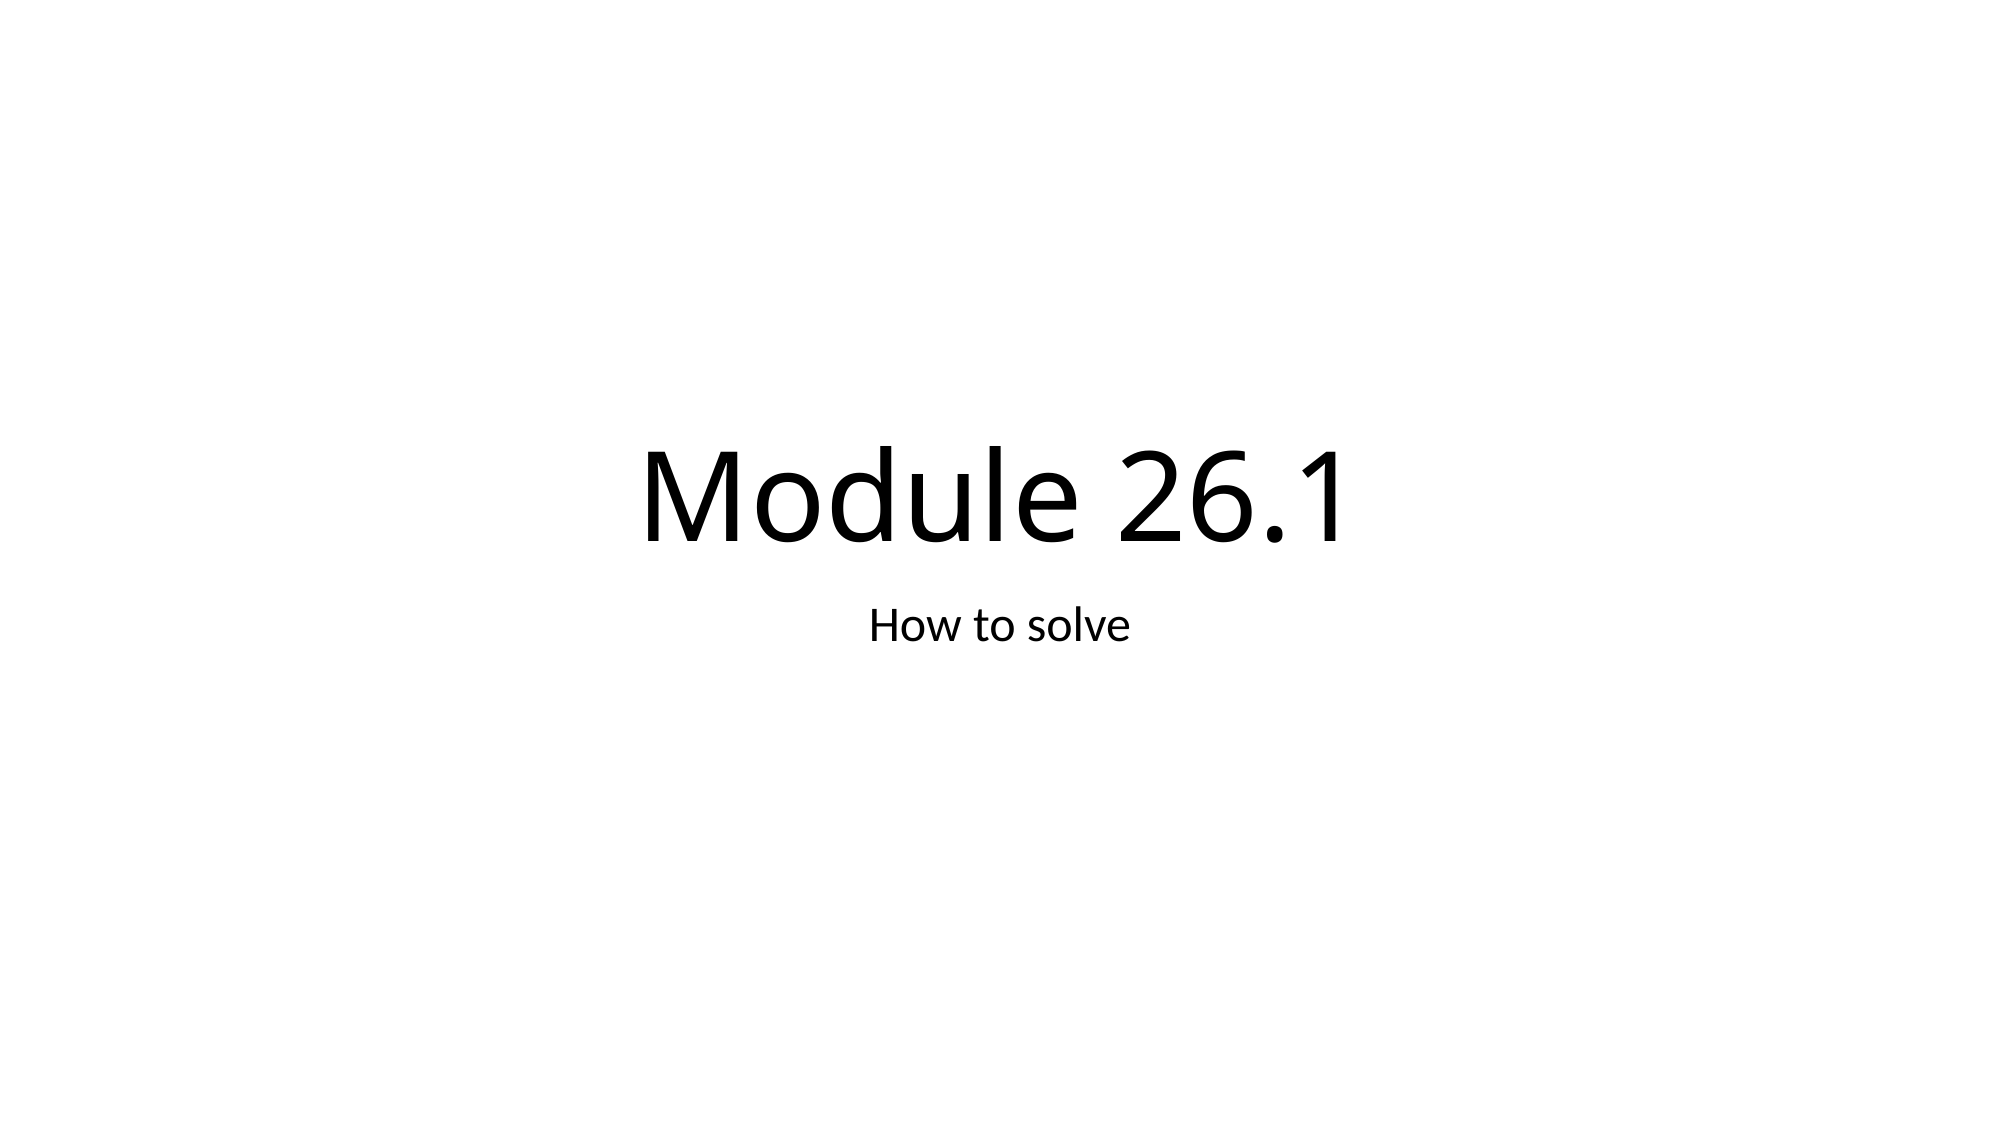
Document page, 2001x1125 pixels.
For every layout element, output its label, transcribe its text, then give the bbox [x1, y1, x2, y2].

title Module 26.1 [249, 184, 1750, 576]
subtitle How to solve [249, 590, 1750, 863]
